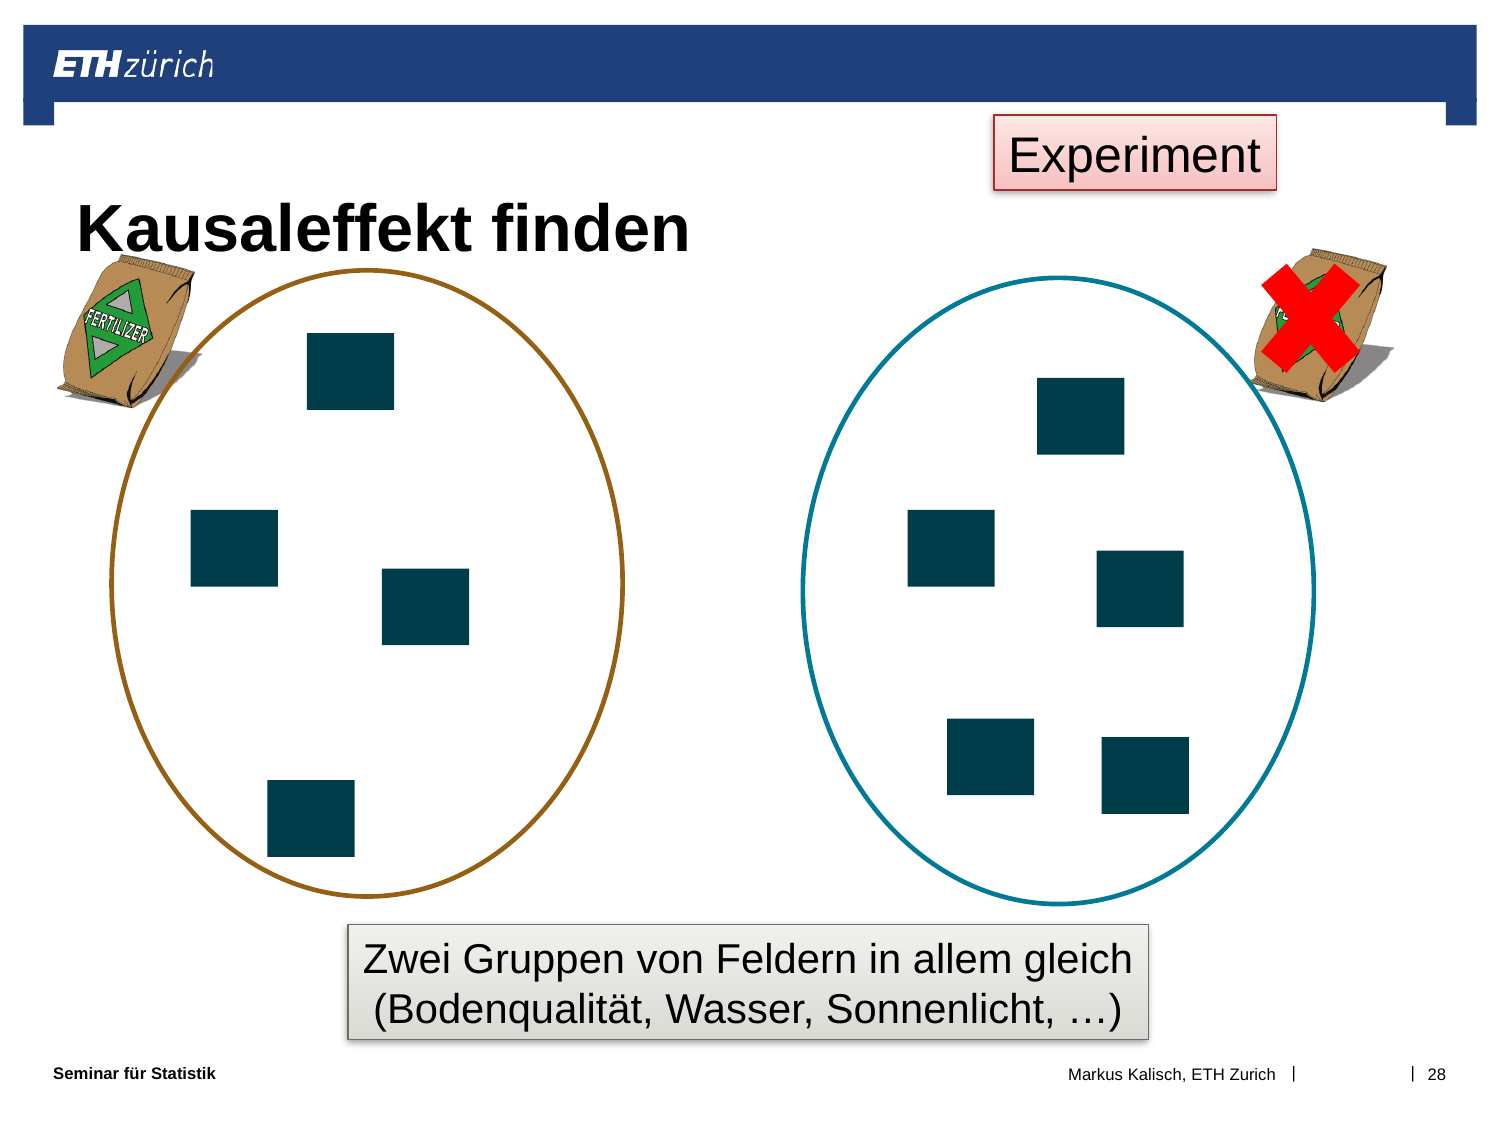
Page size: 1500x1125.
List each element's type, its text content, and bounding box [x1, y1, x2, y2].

text_box [111, 270, 623, 897]
slide_number 28 [1415, 1034, 1459, 1112]
text_box [802, 277, 1314, 905]
text_box Zwei Gruppen von Feldern in allem gleich (Bodenqualität, Wasser, Sonnenlicht, …) [347, 924, 1149, 1040]
footer Markus Kalisch, ETH Zurich [750, 1034, 1277, 1112]
picture [54, 252, 205, 411]
text_box Experiment [993, 114, 1277, 191]
picture [1246, 385, 1259, 404]
picture [1246, 246, 1397, 404]
title Kausaleffekt finden [53, 100, 1447, 1022]
